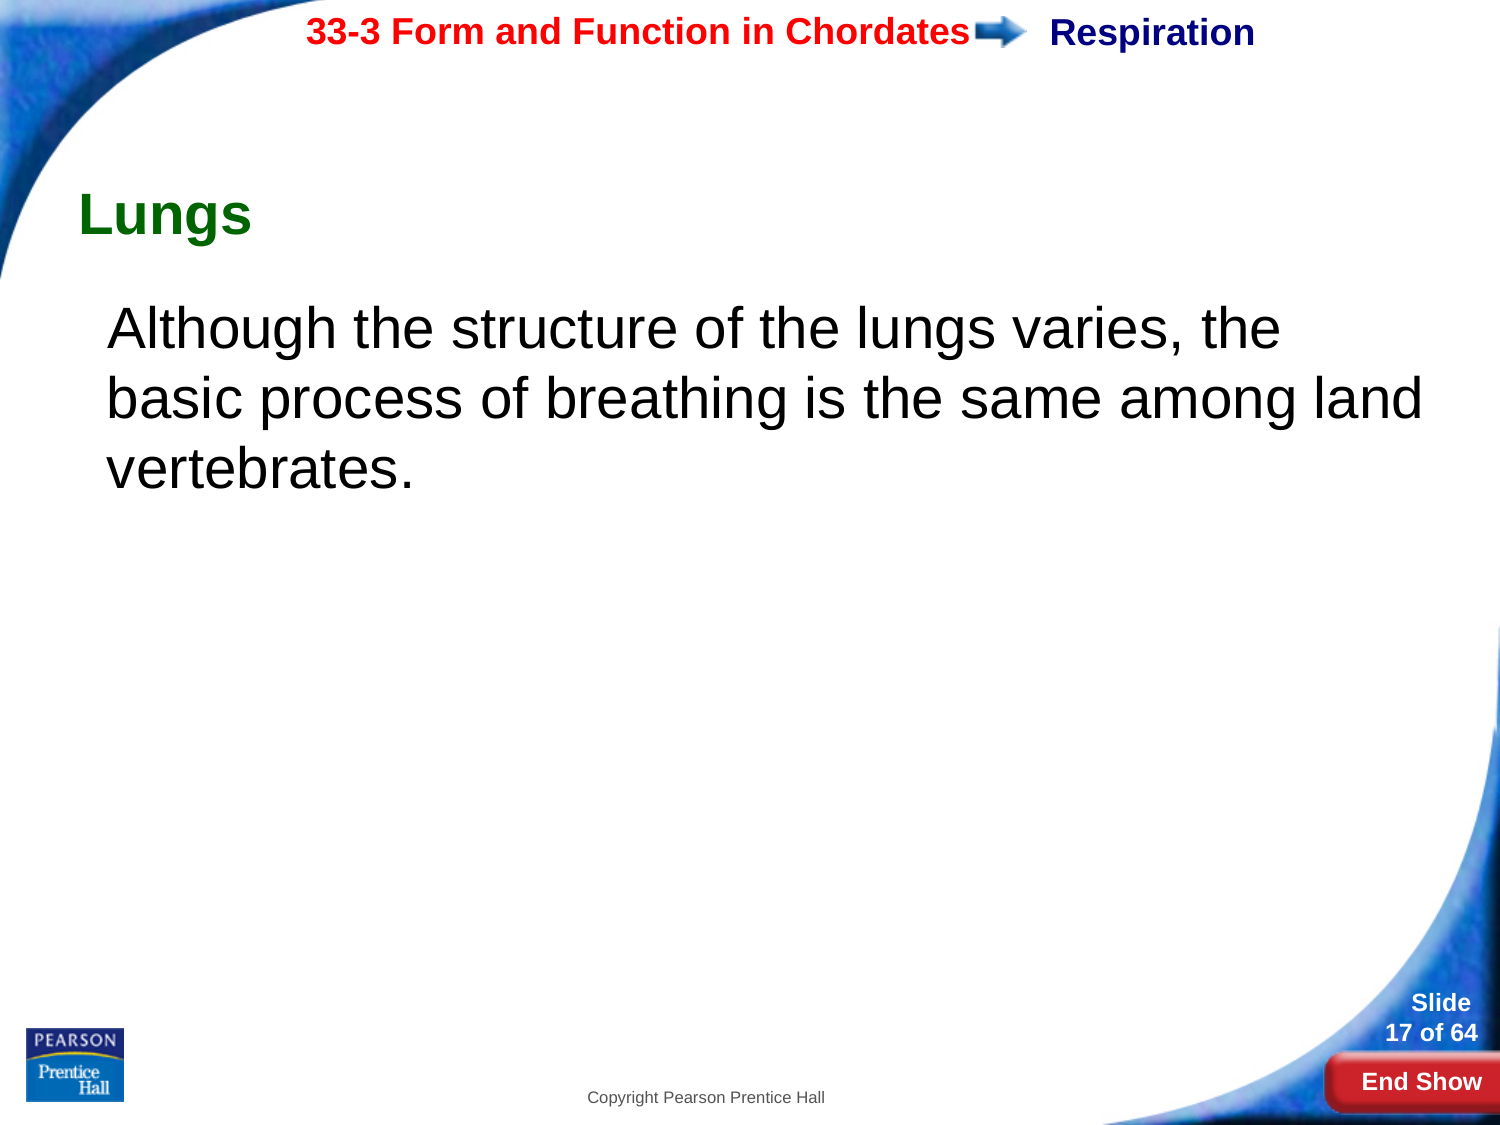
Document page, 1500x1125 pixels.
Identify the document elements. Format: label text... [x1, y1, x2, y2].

title Respiration [1034, 0, 1500, 76]
list Lungs Although the structure of the lungs varies, the basic process of breathing is the same among land vertebrates. [44, 179, 1448, 976]
picture [0, 0, 1500, 1125]
footer Copyright Pearson Prentice Hall [468, 1078, 945, 1105]
